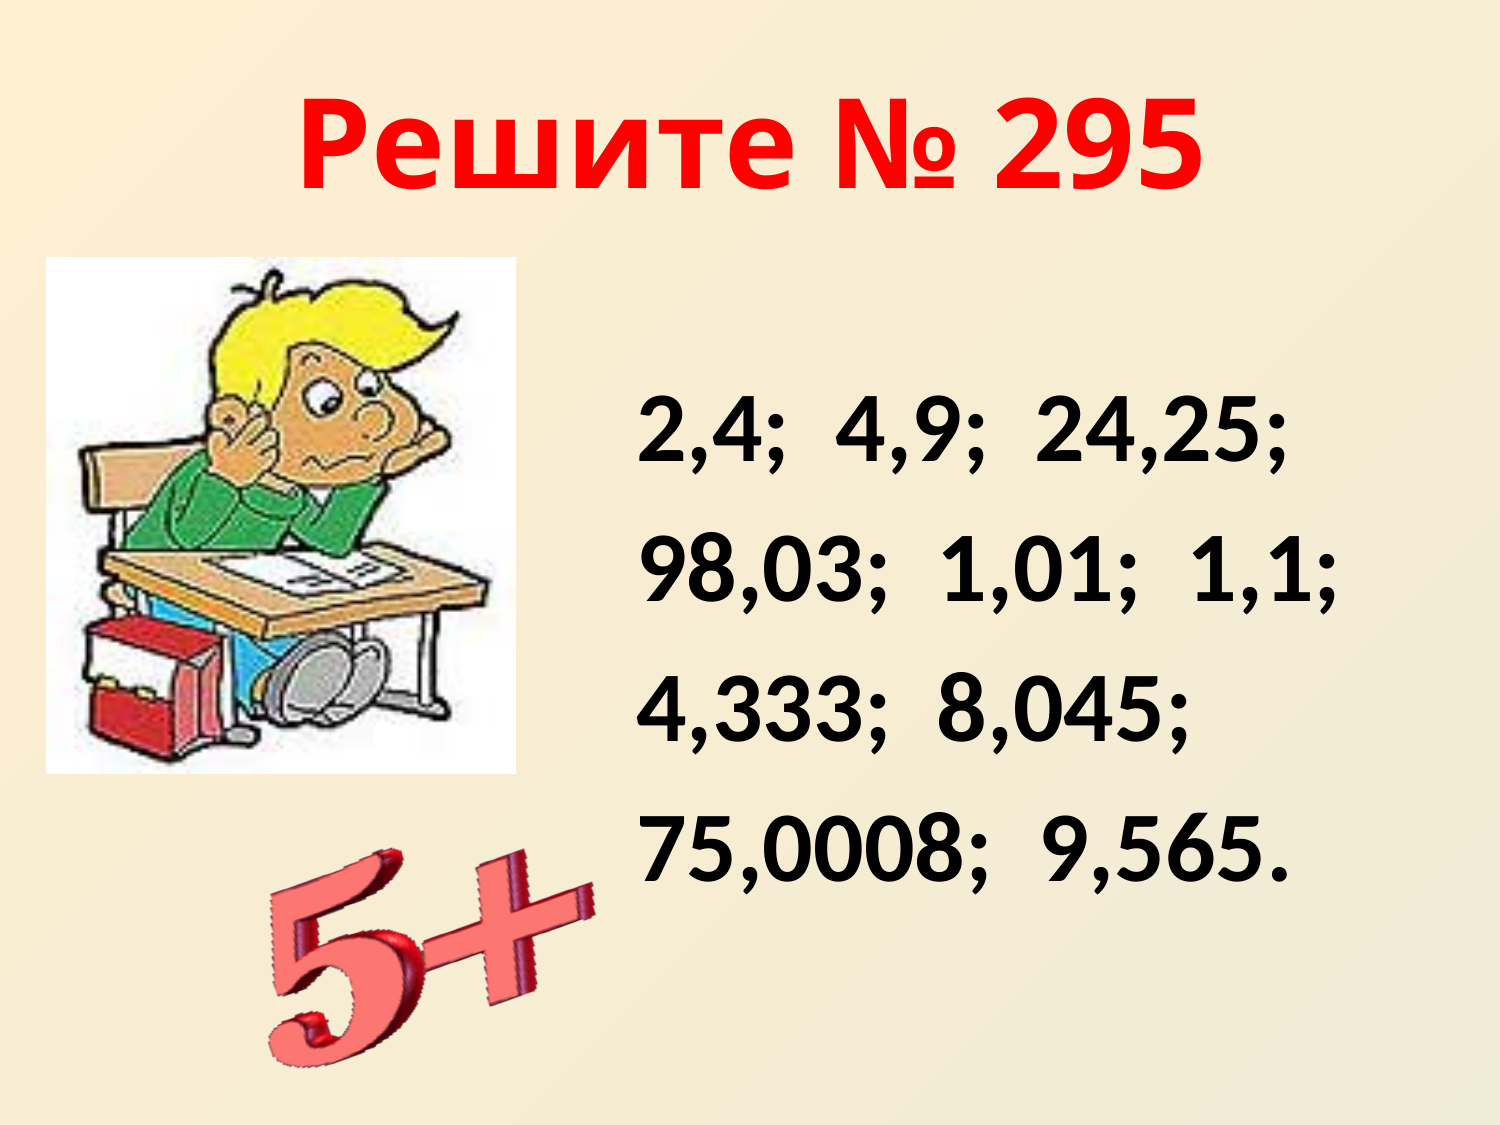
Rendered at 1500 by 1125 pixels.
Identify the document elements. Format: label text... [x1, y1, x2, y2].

title Решите № 295 [75, 45, 1425, 233]
list 2,4; 4,9; 24,25; 98,03; 1,01; 1,1; 4,333; 8,045; 75,0008; 9,565. [621, 234, 1425, 1005]
picture [46, 257, 684, 1125]
